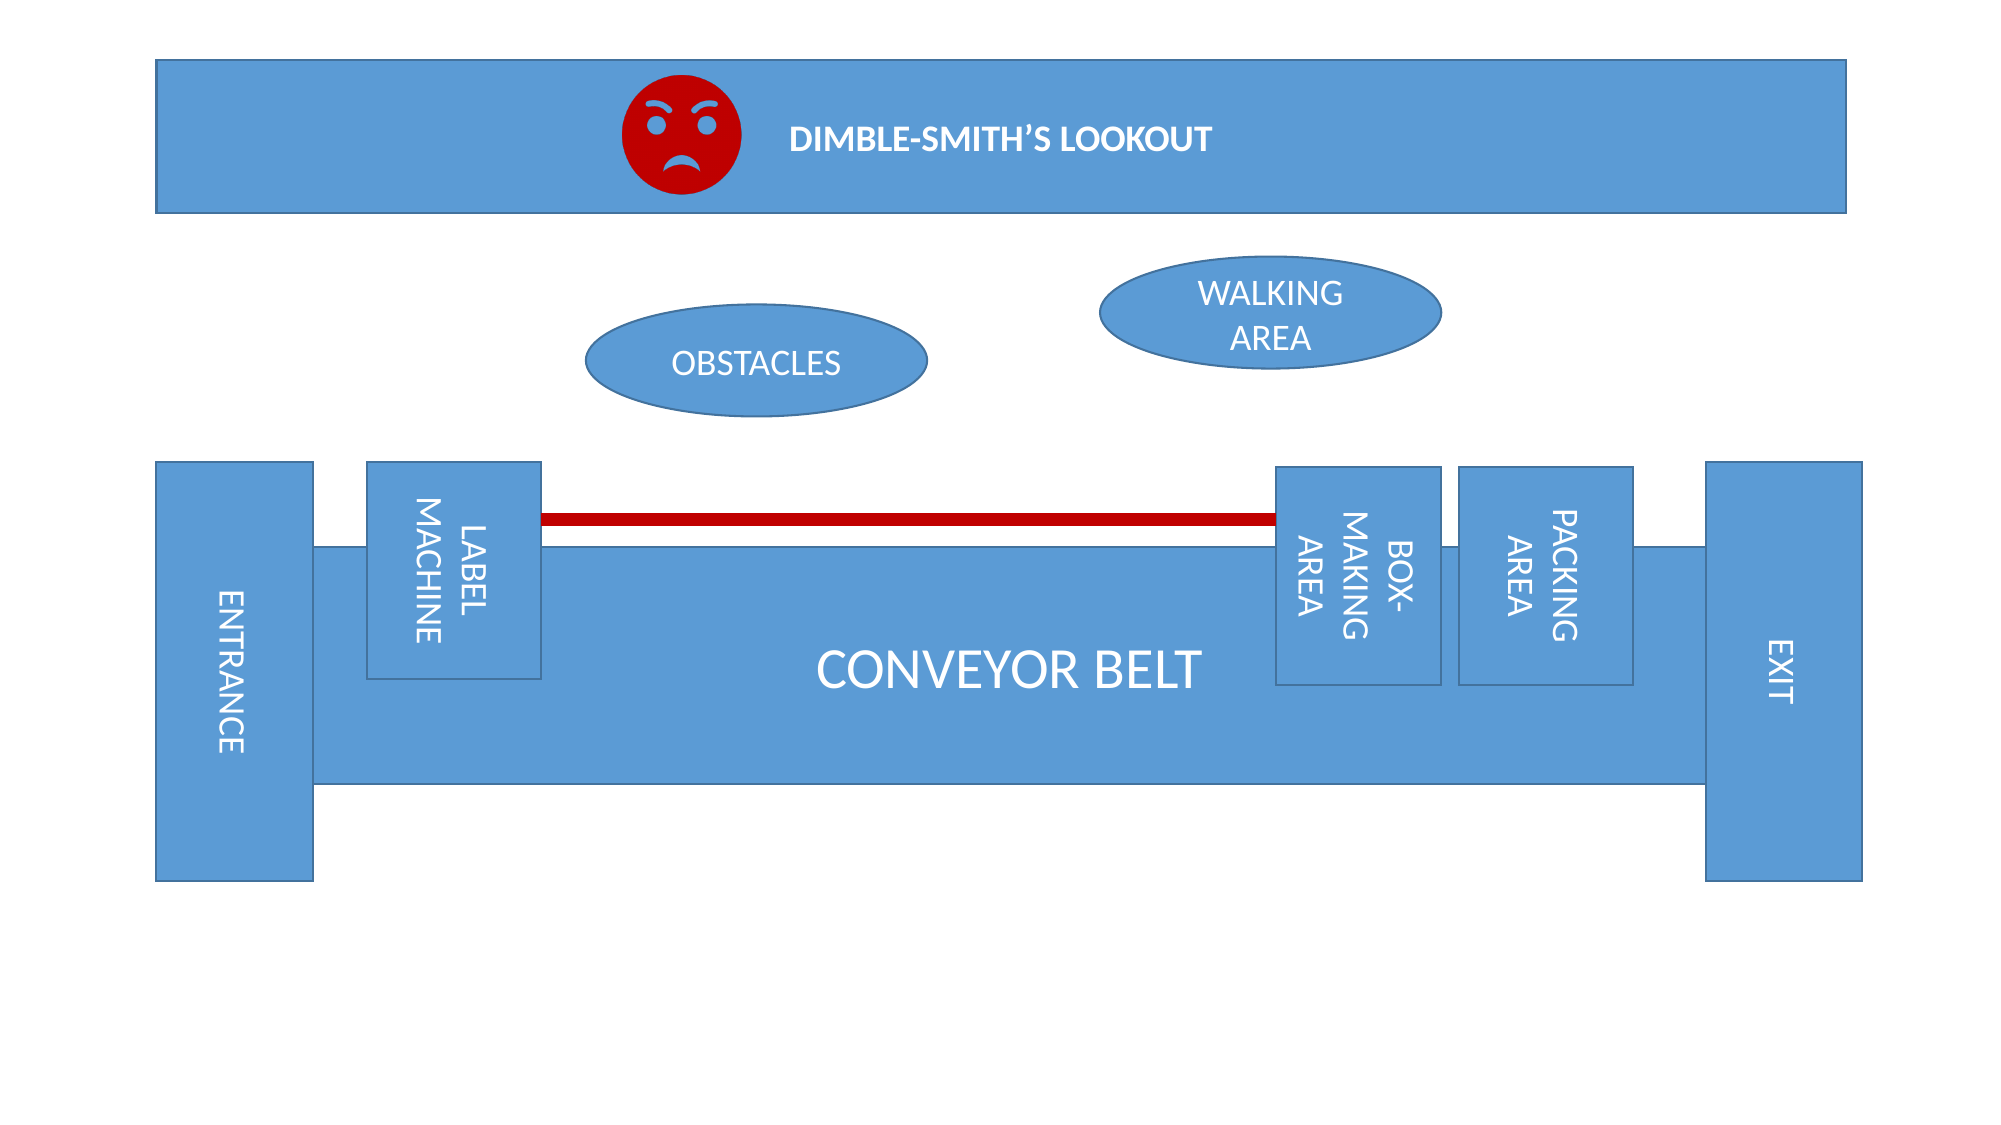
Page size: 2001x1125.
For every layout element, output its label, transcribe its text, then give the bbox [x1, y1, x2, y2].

text_box DIMBLE-SMITH’S LOOKOUT [155, 59, 1847, 214]
text_box LABEL MACHINE [366, 461, 542, 680]
text_box ENTRANCE [155, 461, 314, 882]
text_box BOX-MAKING AREA [1275, 466, 1442, 686]
text_box EXIT [1705, 461, 1863, 882]
text_box PACKING AREA [1458, 466, 1634, 686]
text_box CONVEYOR BELT [314, 546, 1705, 785]
picture [606, 59, 757, 210]
text_box OBSTACLES [584, 303, 929, 418]
text_box WALKING AREA [1098, 255, 1443, 370]
